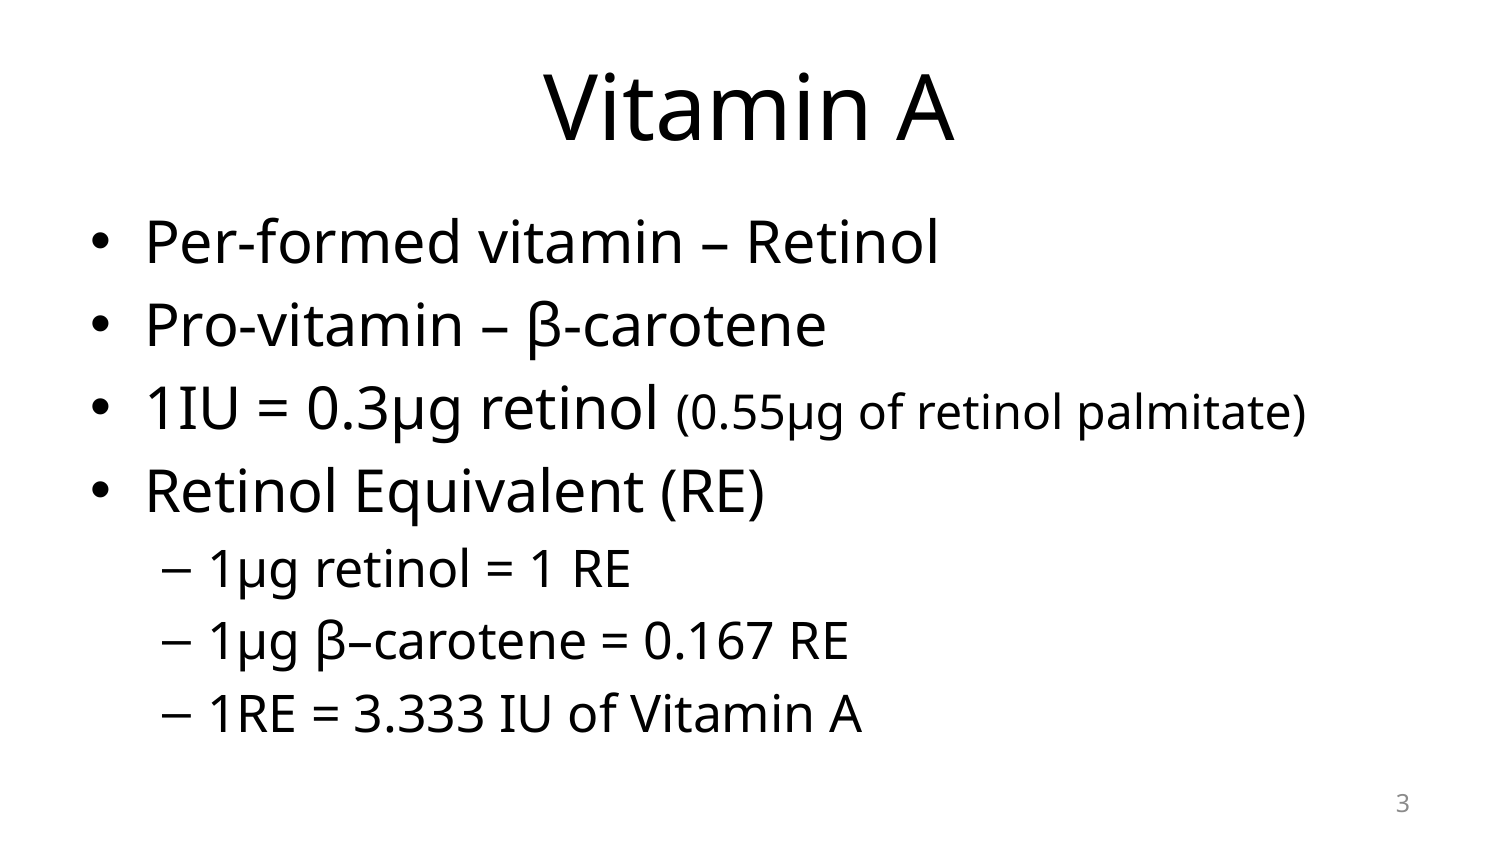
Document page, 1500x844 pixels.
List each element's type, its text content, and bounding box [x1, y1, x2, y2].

slide_number 3 [1074, 782, 1425, 827]
title Vitamin A [75, 33, 1425, 175]
list Per-formed vitamin – Retinol Pro-vitamin – β-carotene 1IU = 0.3µg retinol (0.55µg of retinol palmitate) Retinol Equivalent (RE) 1µg retinol = 1 RE 1µg β–carotene = 0.167 RE 1RE = 3.333 IU of Vitamin A [75, 196, 1425, 754]
